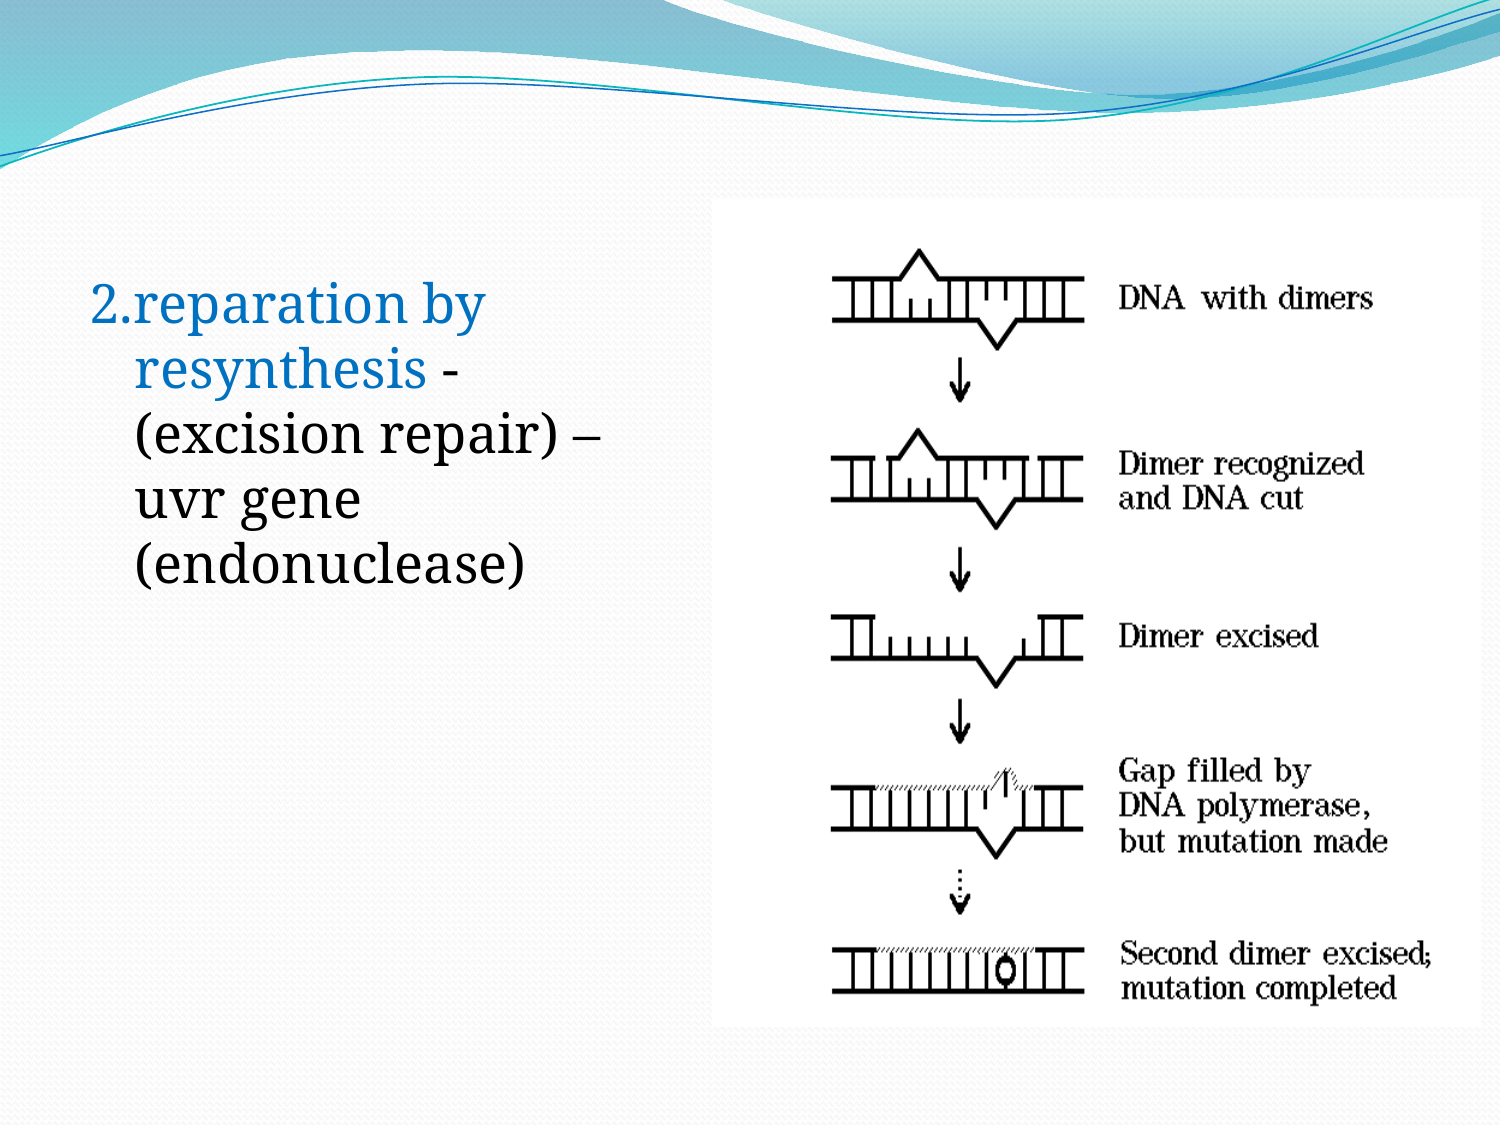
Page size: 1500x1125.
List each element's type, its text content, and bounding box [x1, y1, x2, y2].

picture [712, 199, 1481, 1028]
list 2.reparation by resynthesis -(excision repair) –uvr gene (endonuclease) [75, 262, 650, 1005]
